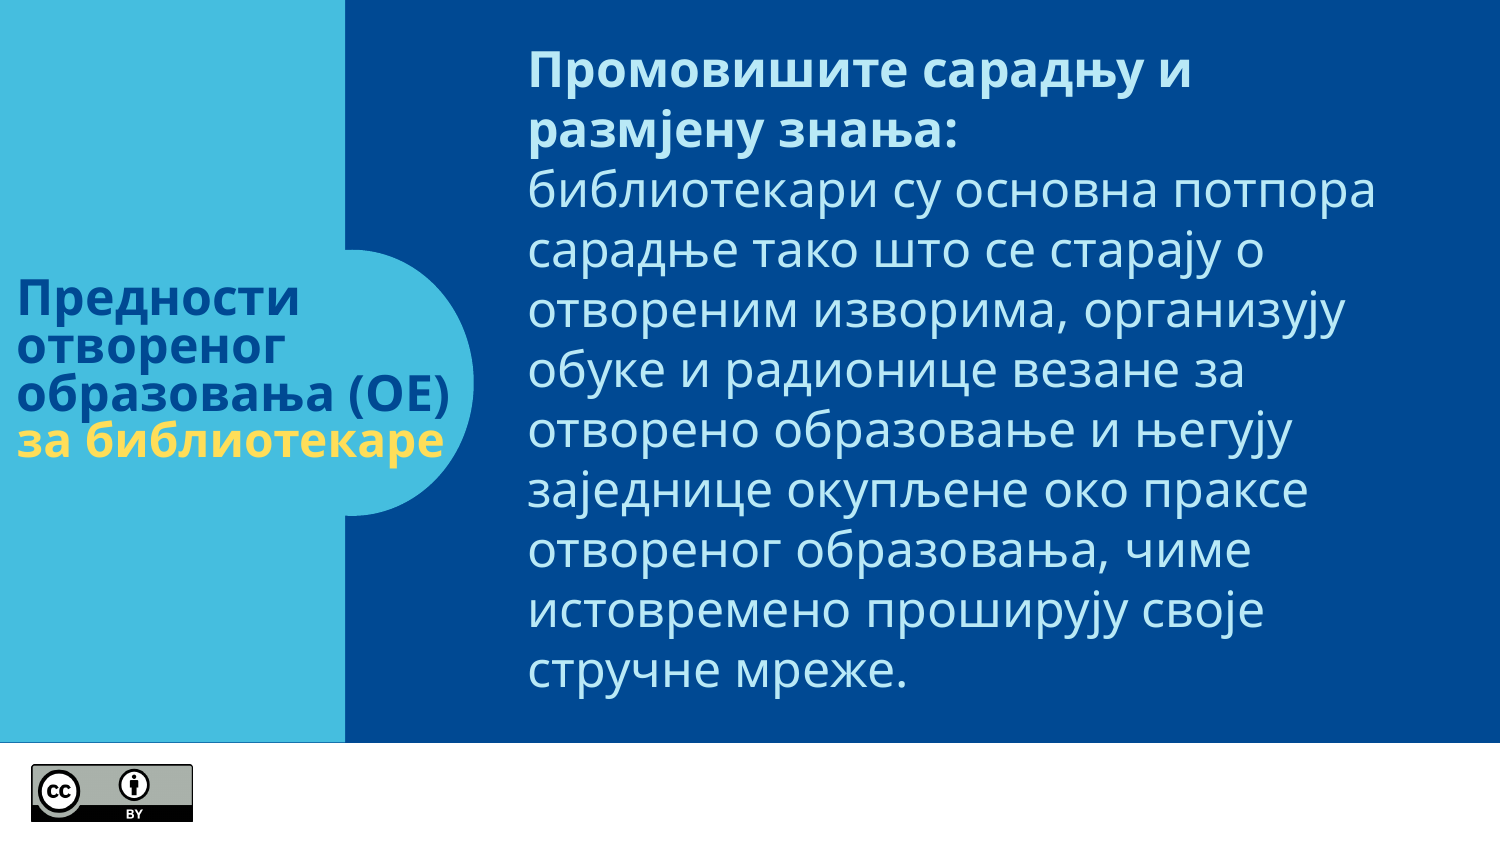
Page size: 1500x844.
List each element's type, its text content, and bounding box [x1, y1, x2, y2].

text_box [301, 249, 404, 262]
text_box Промовишите сарадњу и размјену знања: библиотекари су основна потпора сарадње тако што се старају о отвореним изворима, организују обуке и радионице везане за отворено образовање и његују заједнице окупљене око праксе отвореног образовања, чиме истовремено проширују своје стручне мреже. [512, 22, 1427, 713]
text_box [0, 0, 346, 742]
text_box Предности отвореног образовања (ОЕ) за библиотекаре [1, 262, 488, 483]
text_box [272, 483, 433, 516]
picture [31, 764, 193, 822]
text_box [0, 750, 1500, 844]
